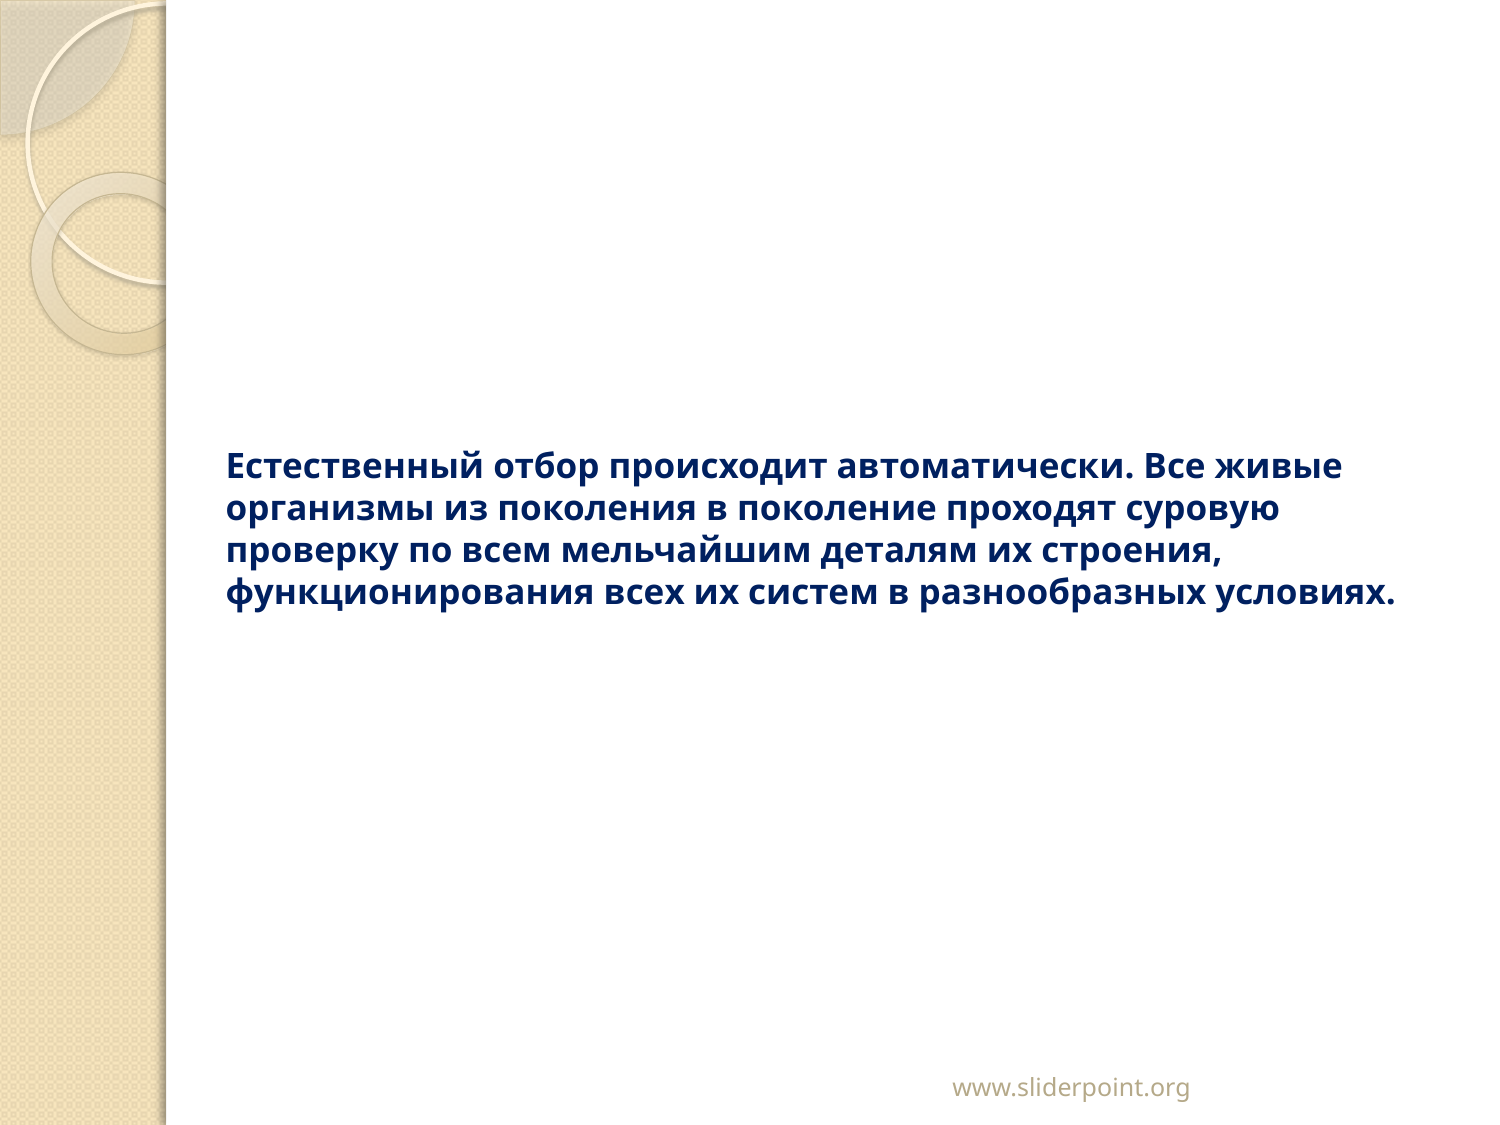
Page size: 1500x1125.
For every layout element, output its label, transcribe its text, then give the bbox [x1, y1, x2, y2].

footer www.sliderpoint.org [937, 1034, 1413, 1113]
title Естественный отбор происходит автоматически. Все живые организмы из поколения в поколение проходят суровую проверку по всем мельчайшим деталям их строения, функционирования всех их систем в разнообразных условиях. [210, 433, 1441, 622]
